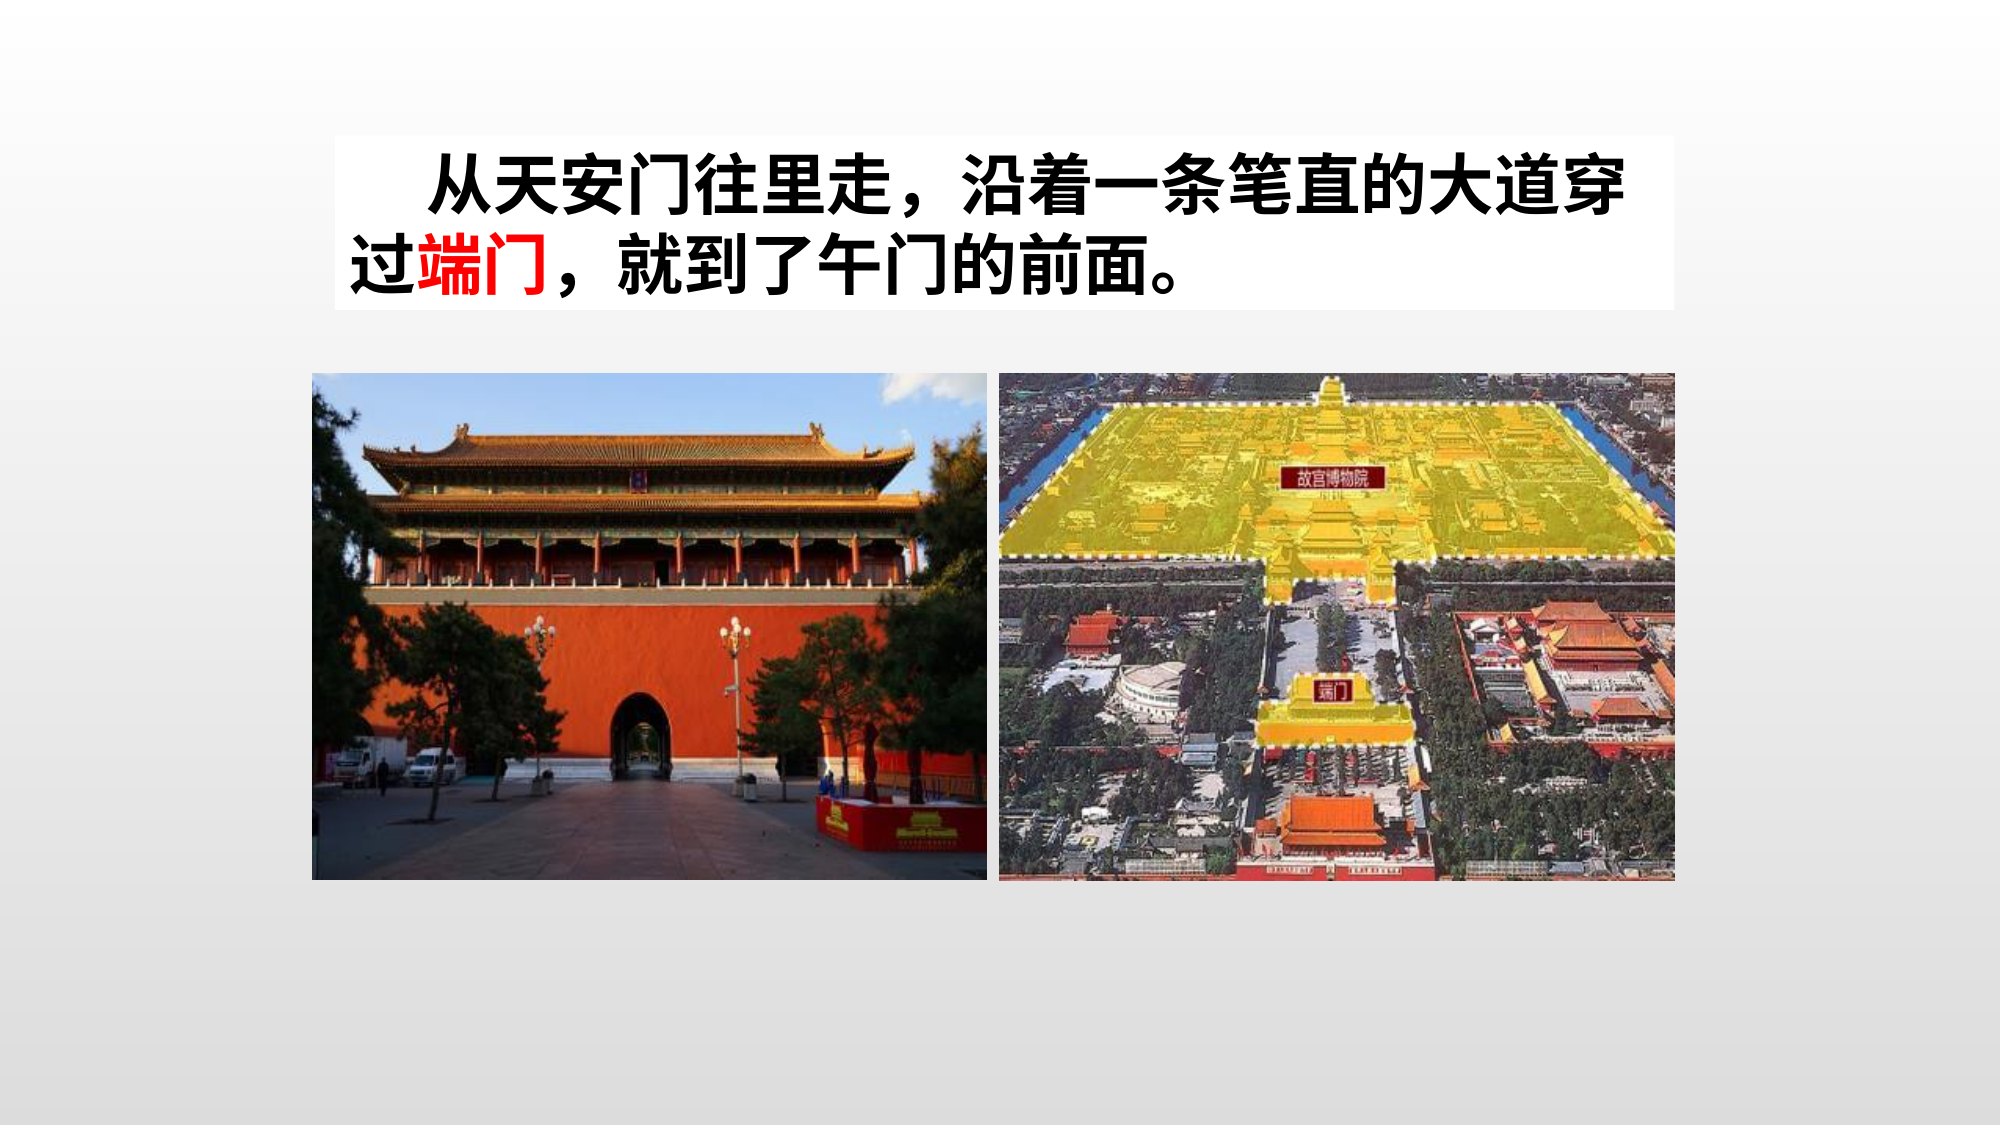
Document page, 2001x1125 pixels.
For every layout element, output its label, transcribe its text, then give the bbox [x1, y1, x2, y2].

picture [999, 373, 1675, 881]
picture [312, 373, 987, 880]
text_box 从天安门往里走，沿着一条笔直的大道穿过端门，就到了午门的前面。 [334, 135, 1675, 310]
